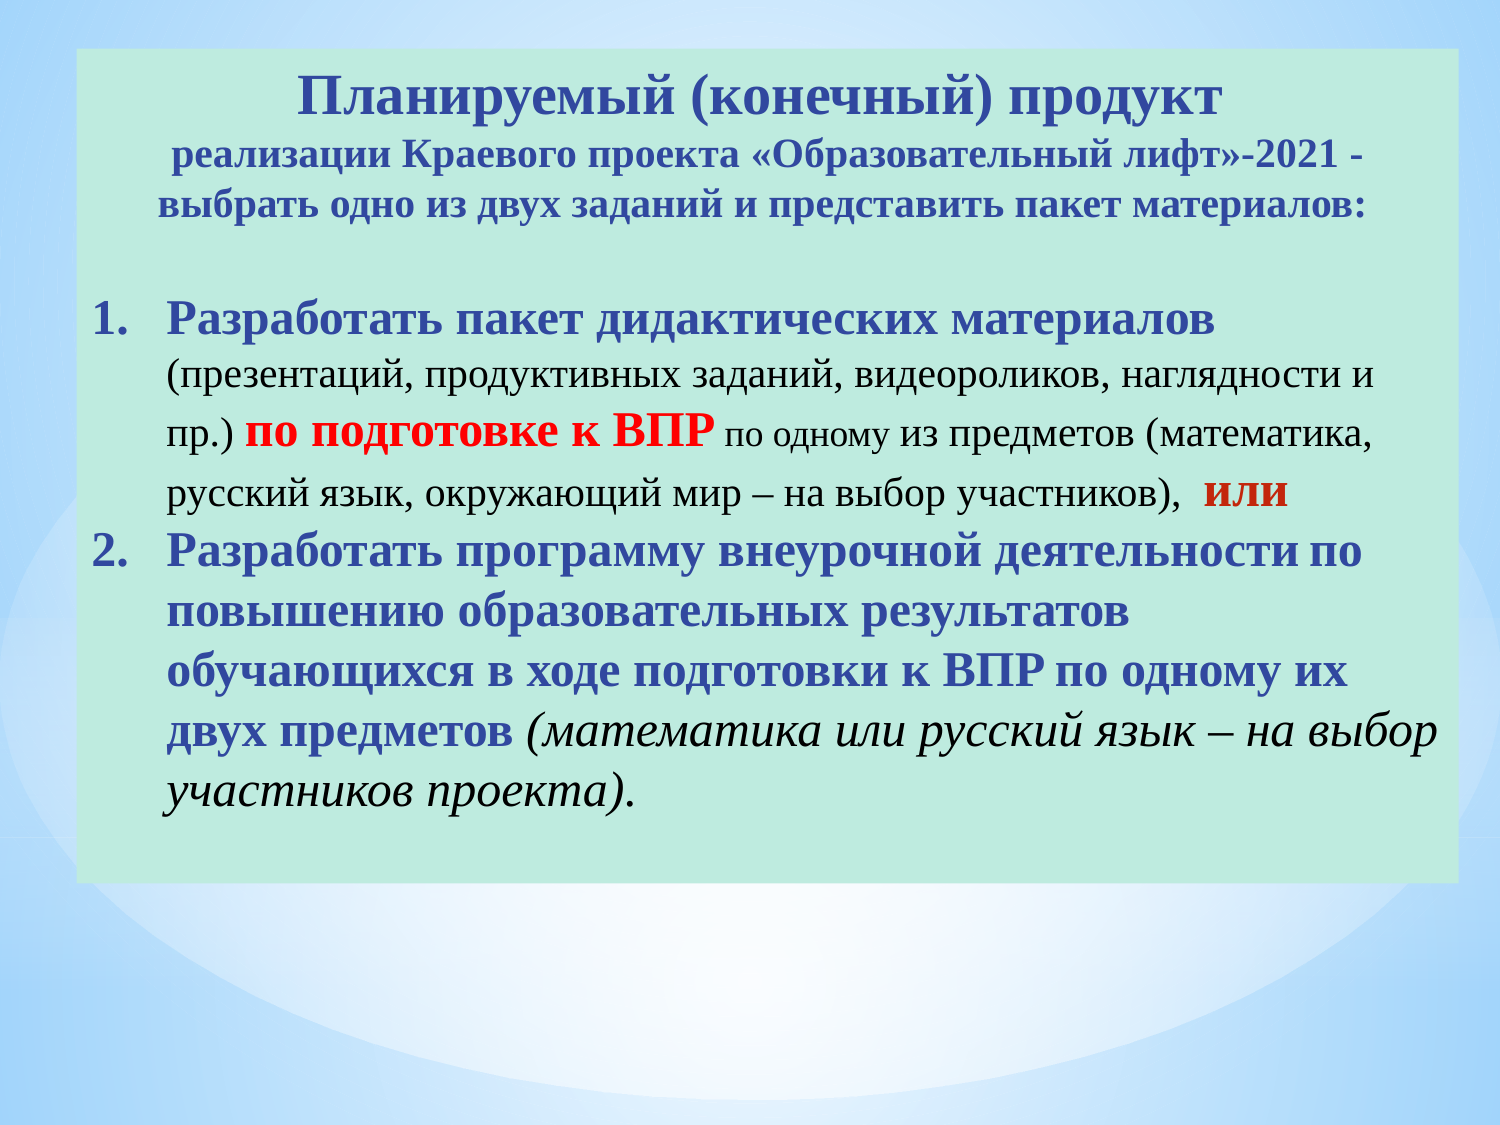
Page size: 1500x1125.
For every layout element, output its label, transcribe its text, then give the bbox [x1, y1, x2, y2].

text_box Планируемый (конечный) продукт реализации Краевого проекта «Образовательный лифт»-2021 - выбрать одно из двух заданий и представить пакет материалов: Разработать пакет дидактических материалов (презентаций, продуктивных заданий, видеороликов, наглядности и пр.) по подготовке к ВПР по одному из предметов (математика, русский язык, окружающий мир – на выбор участников), или Разработать программу внеурочной деятельности по повышению образовательных результатов обучающихся в ходе подготовки к ВПР по одному их двух предметов (математика или русский язык – на выбор участников проекта). [76, 48, 1459, 884]
